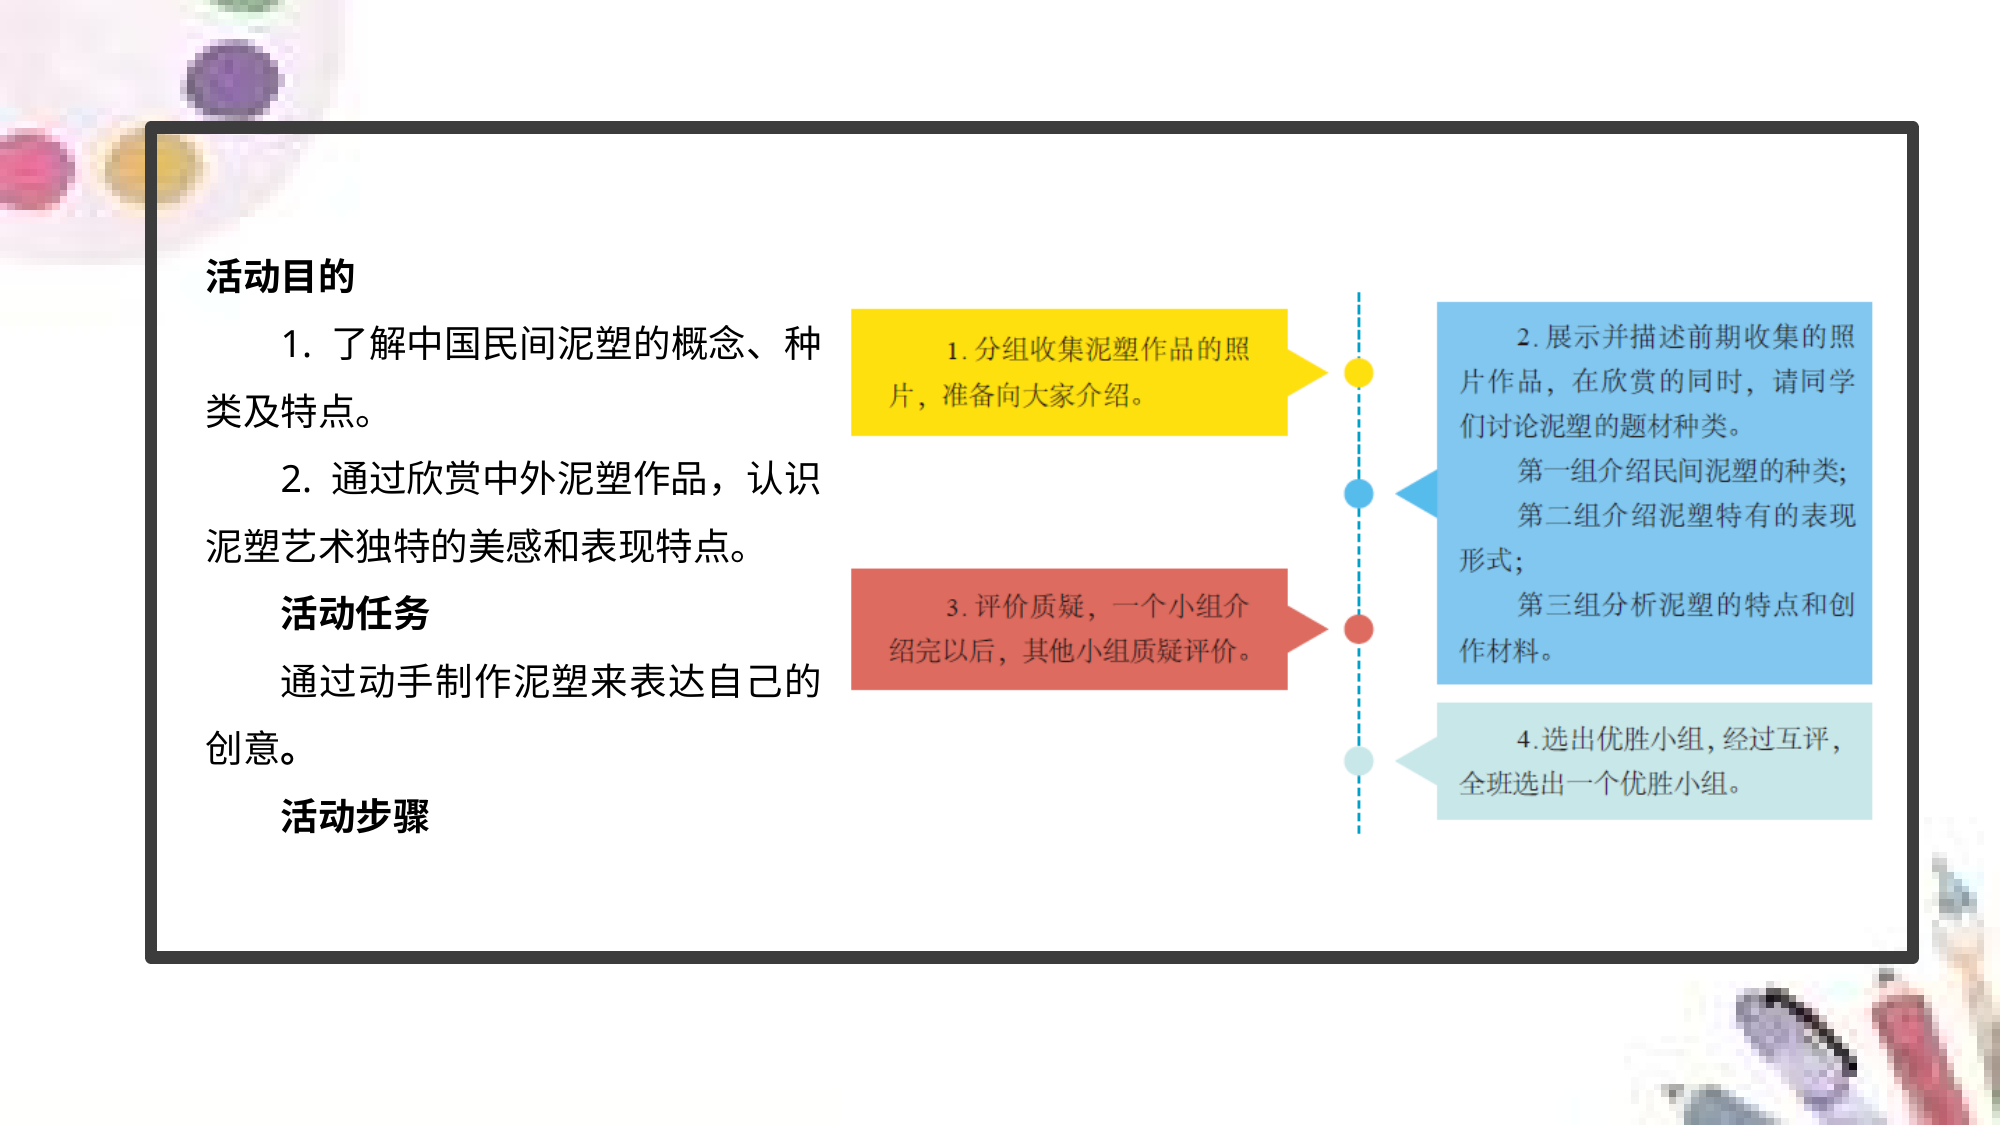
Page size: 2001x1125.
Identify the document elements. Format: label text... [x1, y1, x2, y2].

slide_number [1433, 1042, 1900, 1103]
picture [0, 0, 2000, 1125]
text_box 活动目的 1. 了解中国民间泥塑的概念、种类及特点。 2. 通过欣赏中外泥塑作品，认识泥塑艺术独特的美感和表现特点。 活动任务 通过动手制作泥塑来表达自己的创意。 活动步骤 [190, 222, 837, 845]
text_box [149, 126, 1915, 960]
